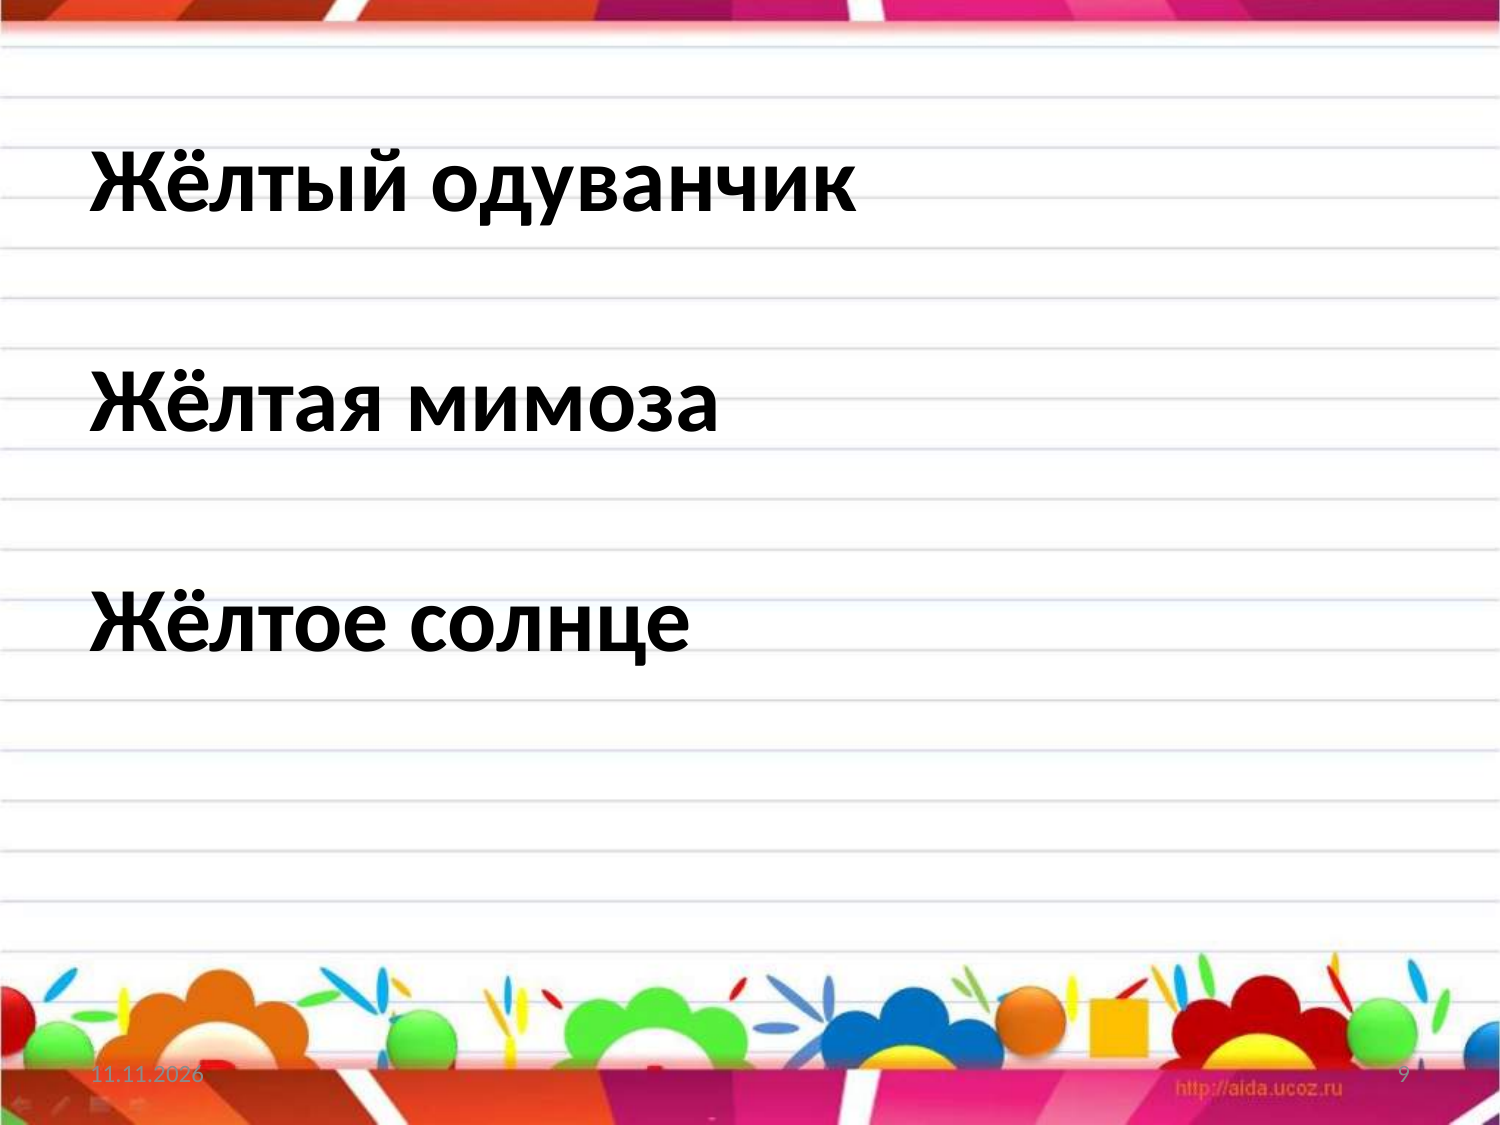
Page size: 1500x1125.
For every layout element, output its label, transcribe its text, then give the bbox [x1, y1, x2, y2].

title Жёлтый одуванчик Жёлтая мимоза Жёлтое солнце [74, 44, 1426, 965]
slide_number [75, 1042, 425, 1103]
slide_number 9 [1074, 1042, 1425, 1103]
picture [0, 0, 1500, 1125]
